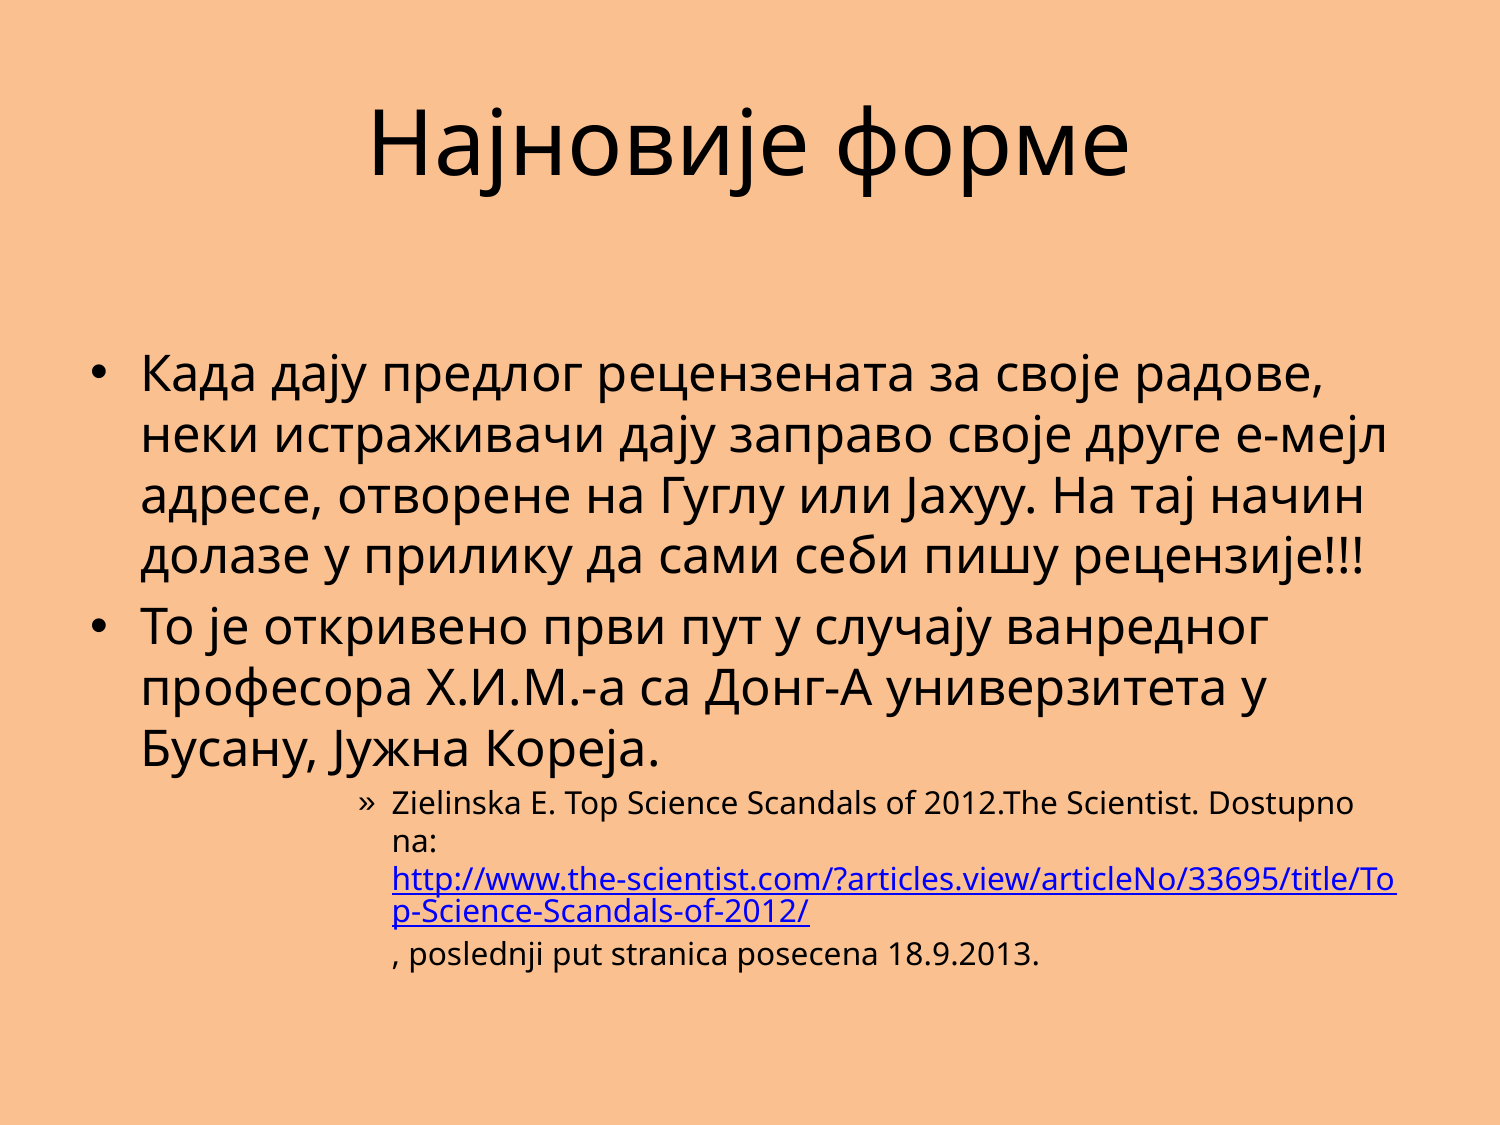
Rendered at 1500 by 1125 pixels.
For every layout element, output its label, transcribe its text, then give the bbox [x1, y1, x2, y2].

list Када дају предлог рецензената за своје радове, неки истраживачи дају заправо своје друге е-мејл адресе, отворене на Гуглу или Јахуу. На тај начин долазе у прилику да сами себи пишу рецензије!!! То је откривено први пут у случају ванредног професора Х.И.М.-а са Донг-А универзитета у Бусану, Јужна Кореја. Zielinska E. Top Science Scandals of 2012.The Scientist. Dostupno na: http://www.the-scientist.com/?articles.view/articleNo/33695/title/Top-Science-Scandals-of-2012/, poslednji put stranica posecena 18.9.2013. [75, 262, 1425, 1005]
title Најновије форме [75, 45, 1425, 233]
